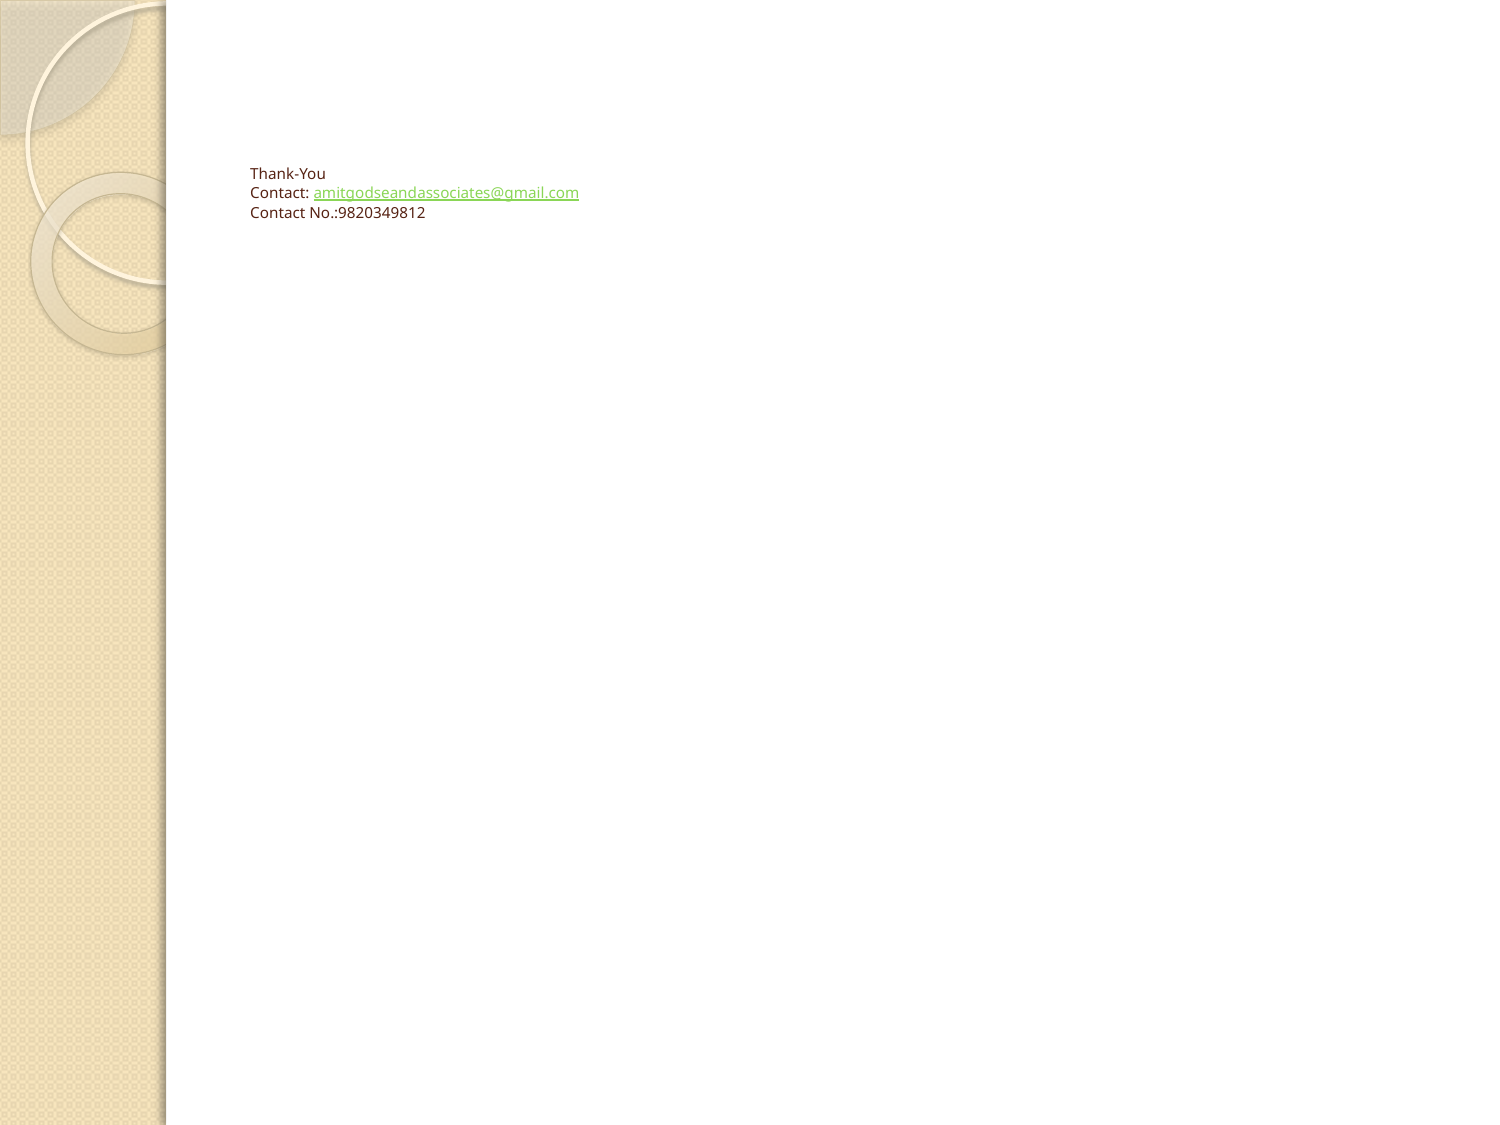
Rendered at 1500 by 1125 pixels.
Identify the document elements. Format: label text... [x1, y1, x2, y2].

title Thank-You Contact: amitgodseandassociates@gmail.com Contact No.:9820349812 [235, 45, 1466, 233]
